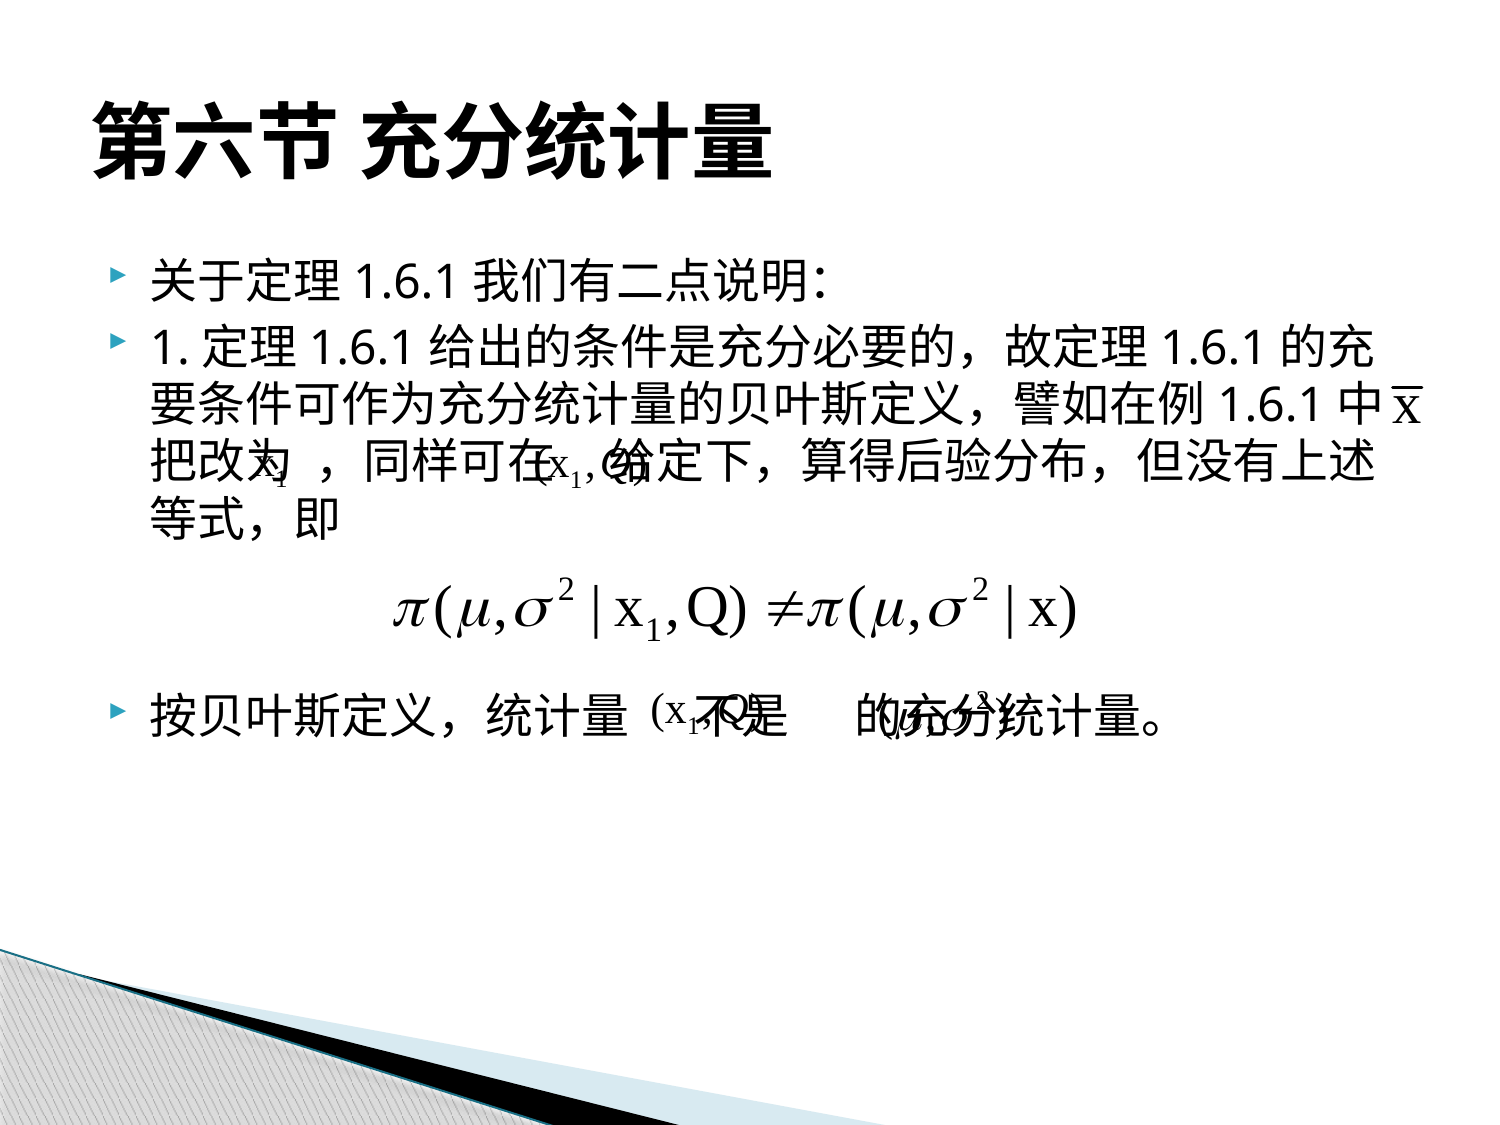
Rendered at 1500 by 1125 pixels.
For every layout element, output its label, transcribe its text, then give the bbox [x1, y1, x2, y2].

title 第六节 充分统计量 [75, 45, 1425, 233]
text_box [644, 679, 773, 746]
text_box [870, 679, 1020, 751]
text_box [1382, 374, 1432, 434]
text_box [386, 562, 1088, 657]
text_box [245, 433, 294, 499]
list 关于定理1.6.1我们有二点说明： 1.定理1.6.1给出的条件是充分必要的，故定理1.6.1的充要条件可作为充分统计量的贝叶斯定义，譬如在例1.6.1中把改为 ，同样可在 给定下，算得后验分布，但没有上述等式，即 按贝叶斯定义，统计量 不是 的充分统计量。 [75, 243, 1425, 986]
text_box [527, 433, 656, 500]
